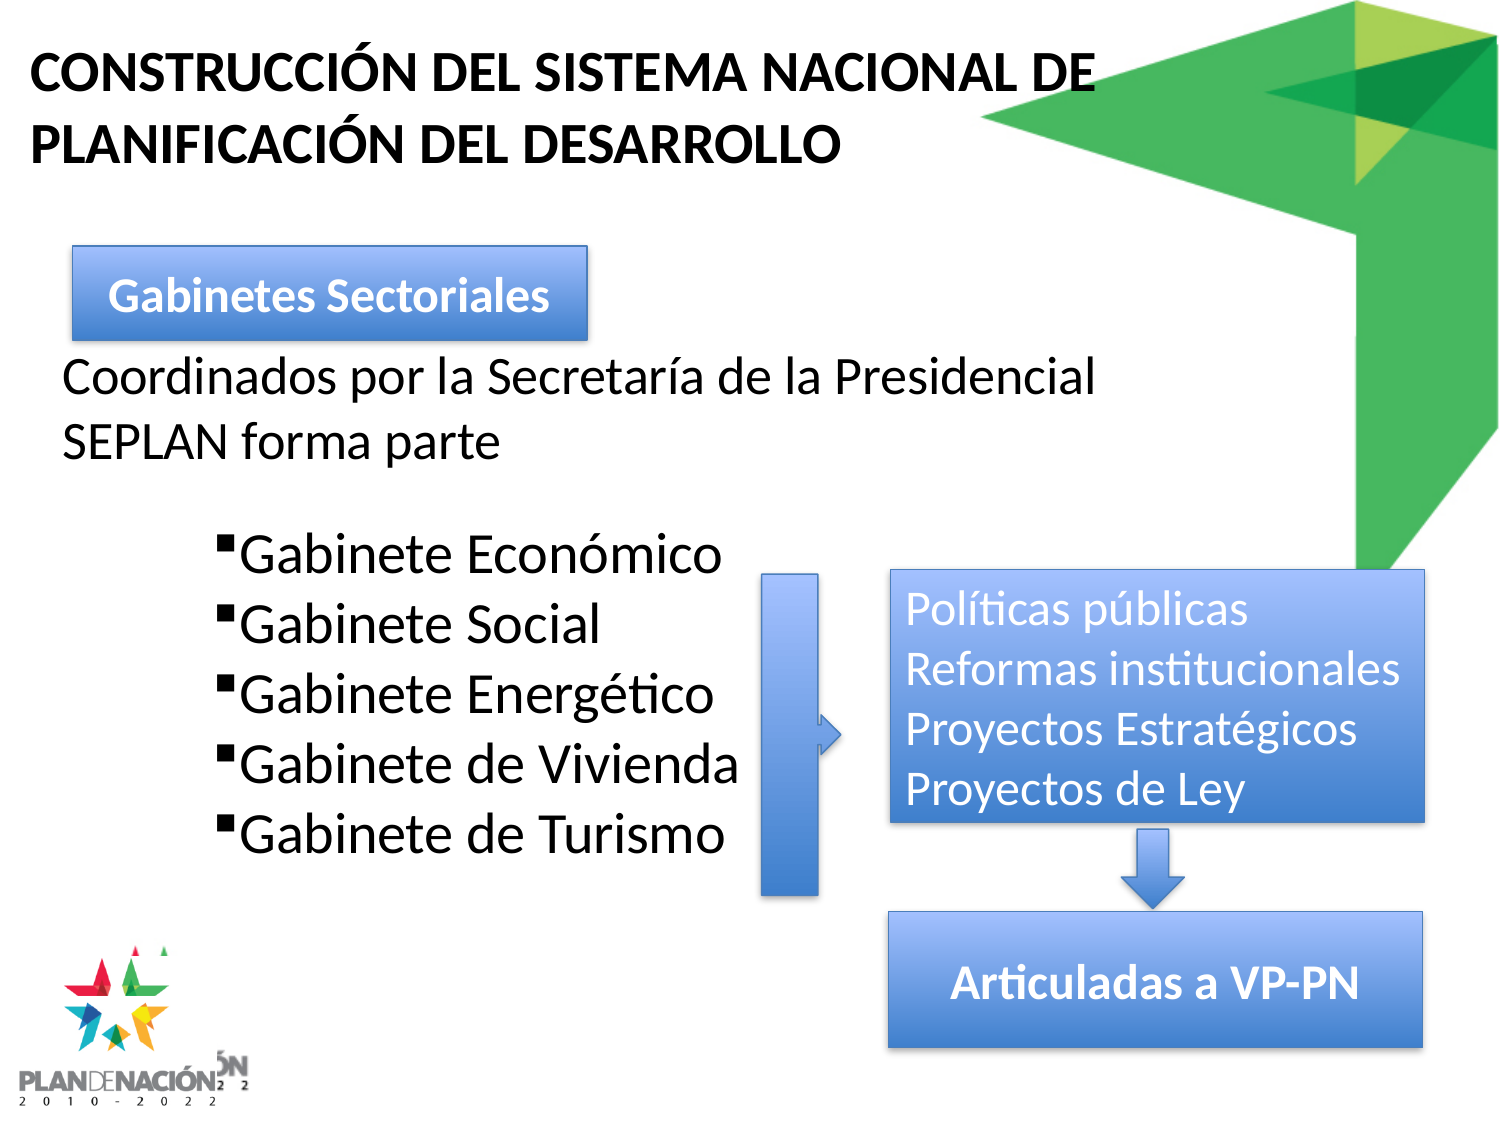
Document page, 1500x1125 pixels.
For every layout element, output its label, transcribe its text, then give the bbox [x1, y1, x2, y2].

text_box Gabinetes Sectoriales [72, 245, 588, 341]
text_box [1120, 828, 1186, 910]
text_box Políticas públicas Reformas institucionales Proyectos Estratégicos Proyectos de Ley [890, 569, 1425, 823]
picture [0, 0, 1500, 1125]
text_box [760, 573, 842, 897]
text_box Coordinados por la Secretaría de la Presidencial SEPLAN forma parte Gabinete Económico Gabinete Social Gabinete Energético Gabinete de Vivienda Gabinete de Turismo [47, 339, 1453, 1043]
text_box Articuladas a VP-PN [888, 911, 1423, 1048]
title Construcción del Sistema Nacional de Planificación del Desarrollo [14, 21, 1307, 154]
